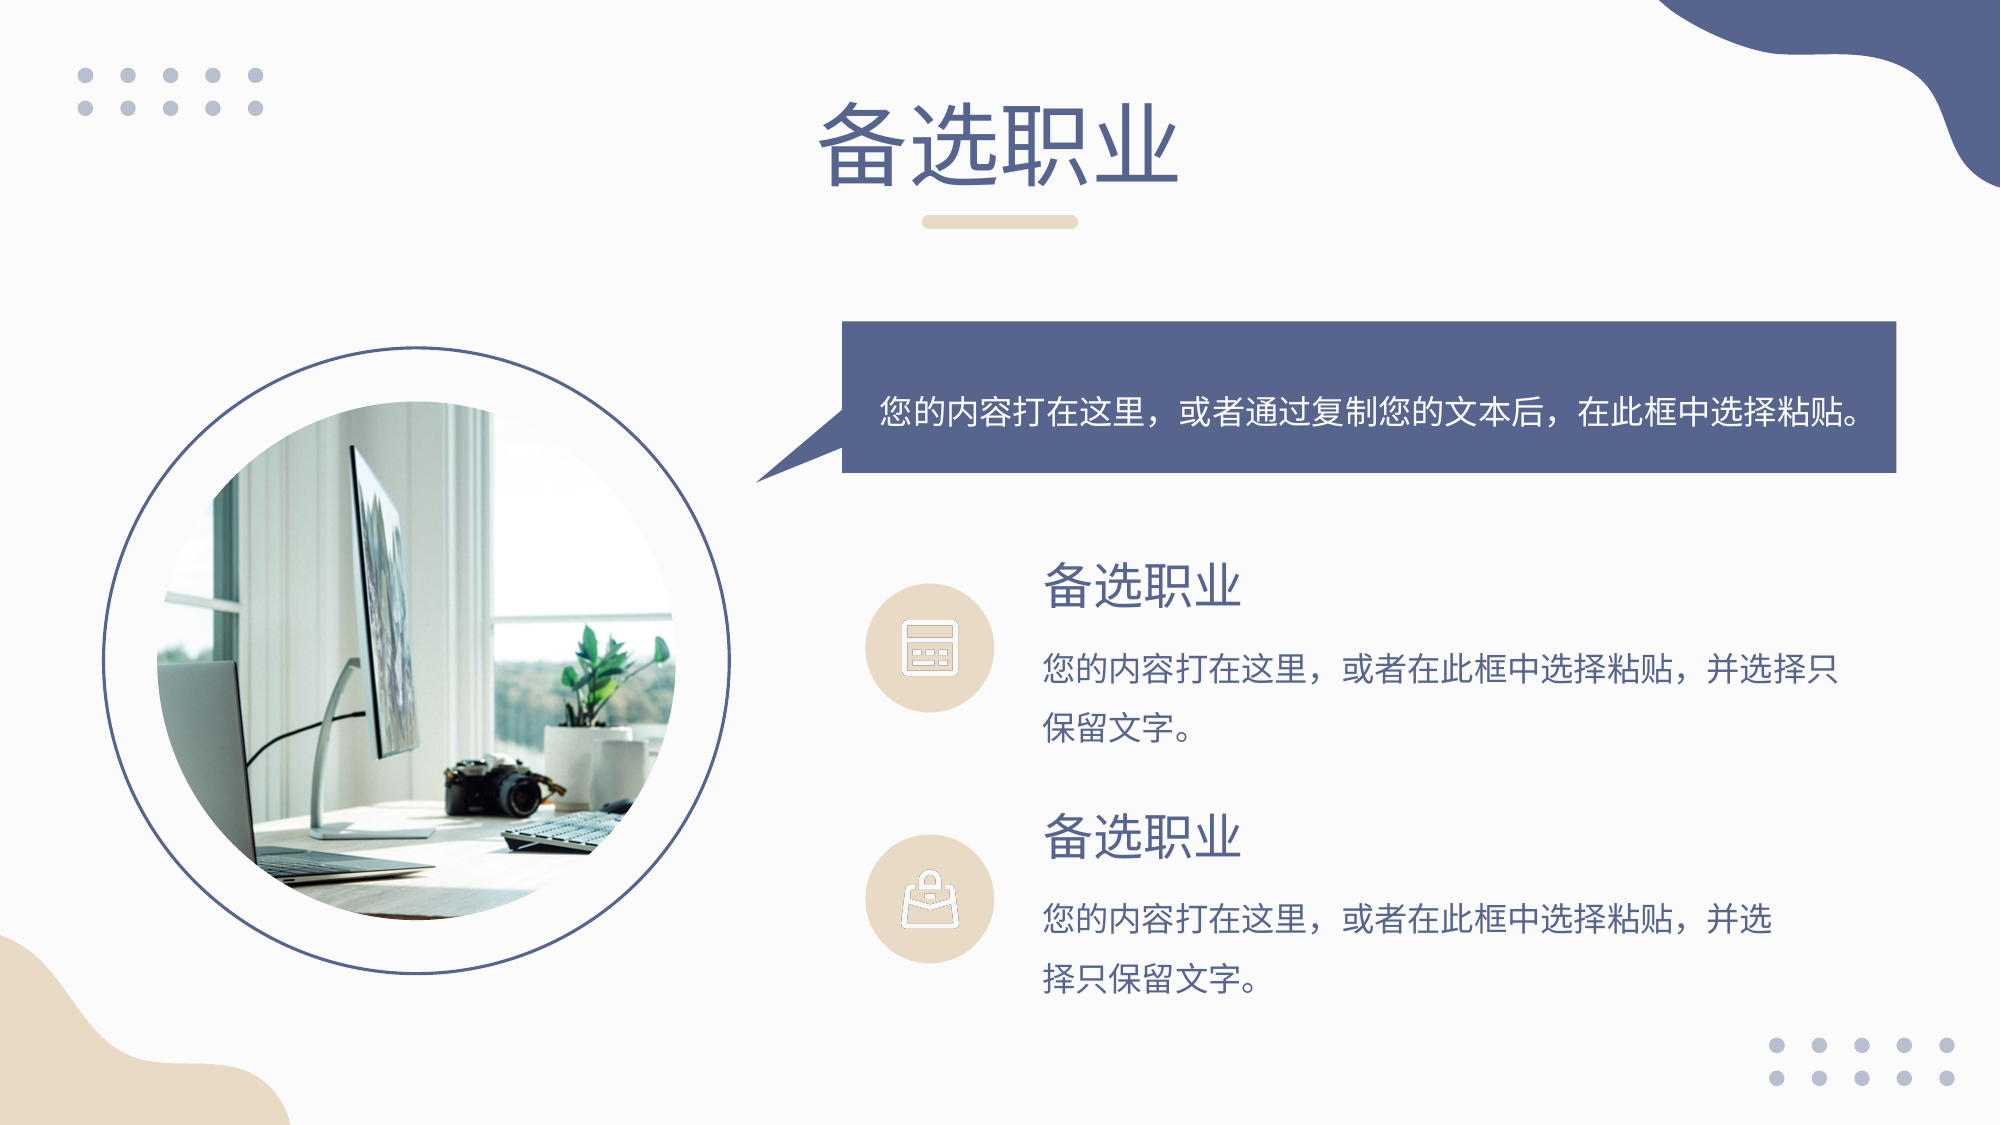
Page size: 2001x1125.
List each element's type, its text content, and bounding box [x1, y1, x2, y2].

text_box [103, 347, 730, 974]
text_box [842, 321, 1897, 1001]
text_box 备选职业 [801, 80, 1199, 206]
